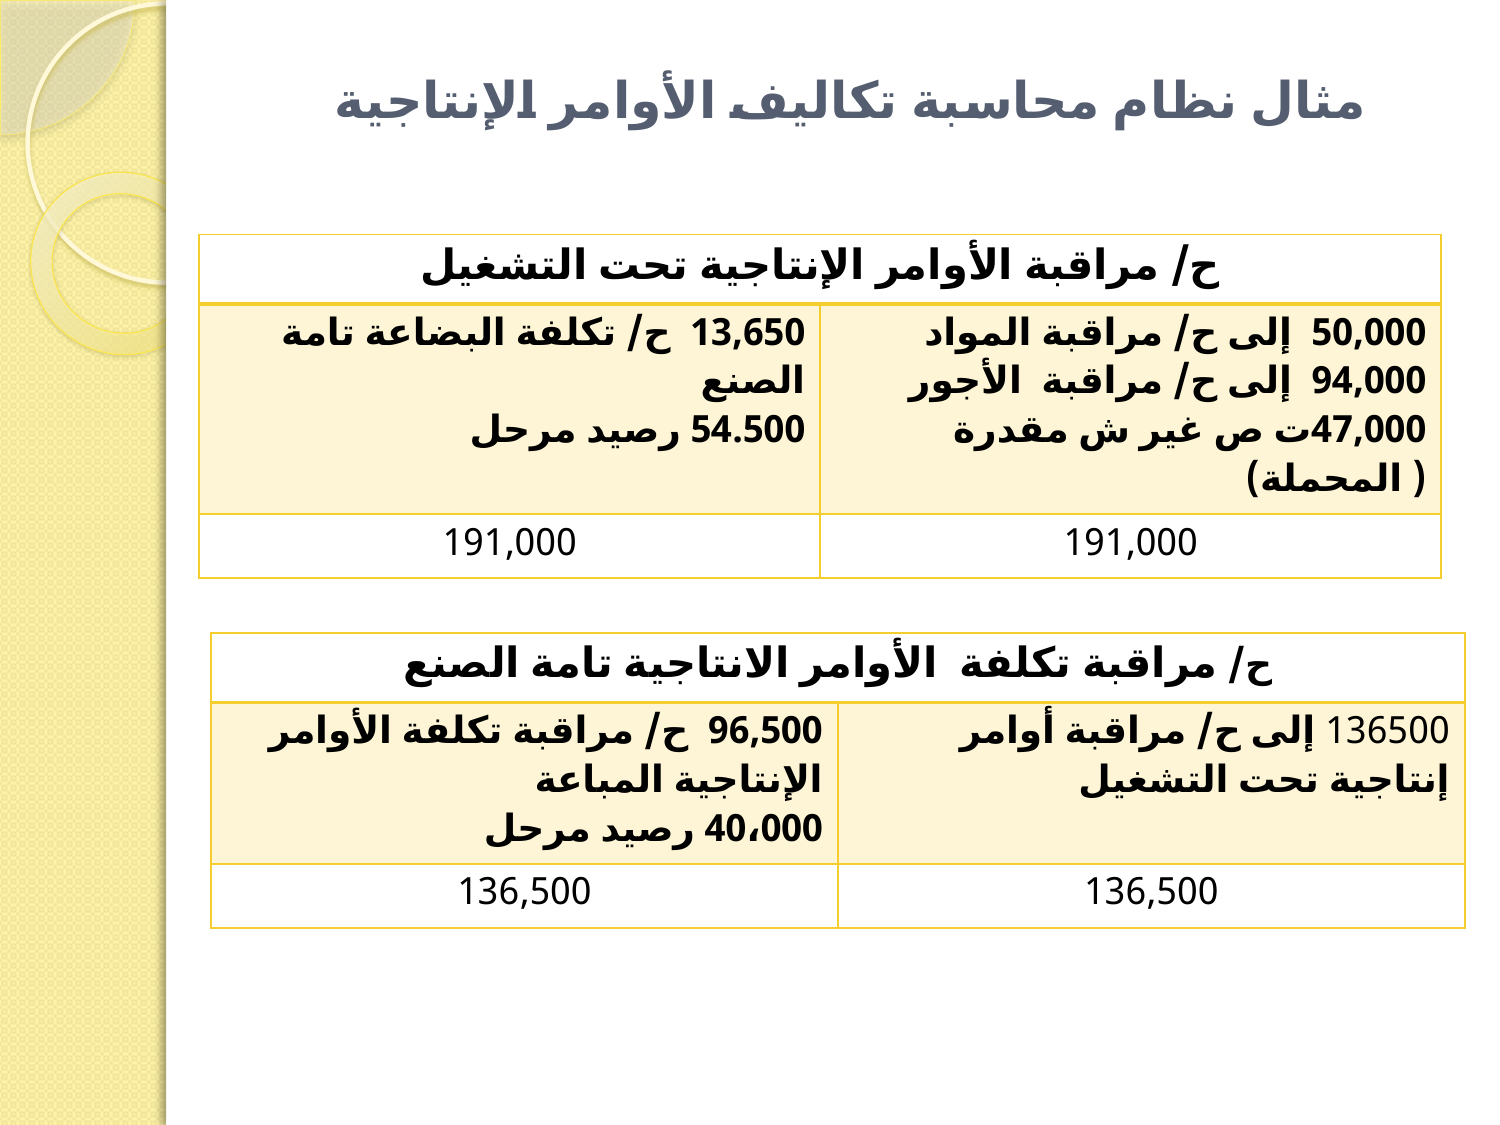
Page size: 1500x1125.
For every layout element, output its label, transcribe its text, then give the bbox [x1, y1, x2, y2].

table_cell 13,650 ح/ تكلفة البضاعة تامة الصنع 54.500 رصيد مرحل [200, 306, 819, 513]
table_cell 96,500 ح/ مراقبة تكلفة الأوامر الإنتاجية المباعة 40،000 رصيد مرحل [212, 704, 837, 863]
table_cell 136,500 [212, 865, 837, 927]
title مثال نظام محاسبة تكاليف الأوامر الإنتاجية [235, 45, 1466, 153]
table_cell 191,000 [200, 515, 819, 577]
table_cell 136500 إلى ح/ مراقبة أوامر إنتاجية تحت التشغيل [839, 704, 1464, 863]
table_cell 50,000 إلى ح/ مراقبة المواد 94,000 إلى ح/ مراقبة الأجور 47,000ت ص غير ش مقدرة ( المحملة) [821, 306, 1440, 513]
table_cell 136,500 [839, 865, 1464, 927]
table_header ح/ مراقبة الأوامر الإنتاجية تحت التشغيل [200, 235, 1440, 302]
table_header ح/ مراقبة تكلفة الأوامر الانتاجية تامة الصنع [212, 634, 1464, 701]
table_cell 191,000 [821, 515, 1440, 577]
